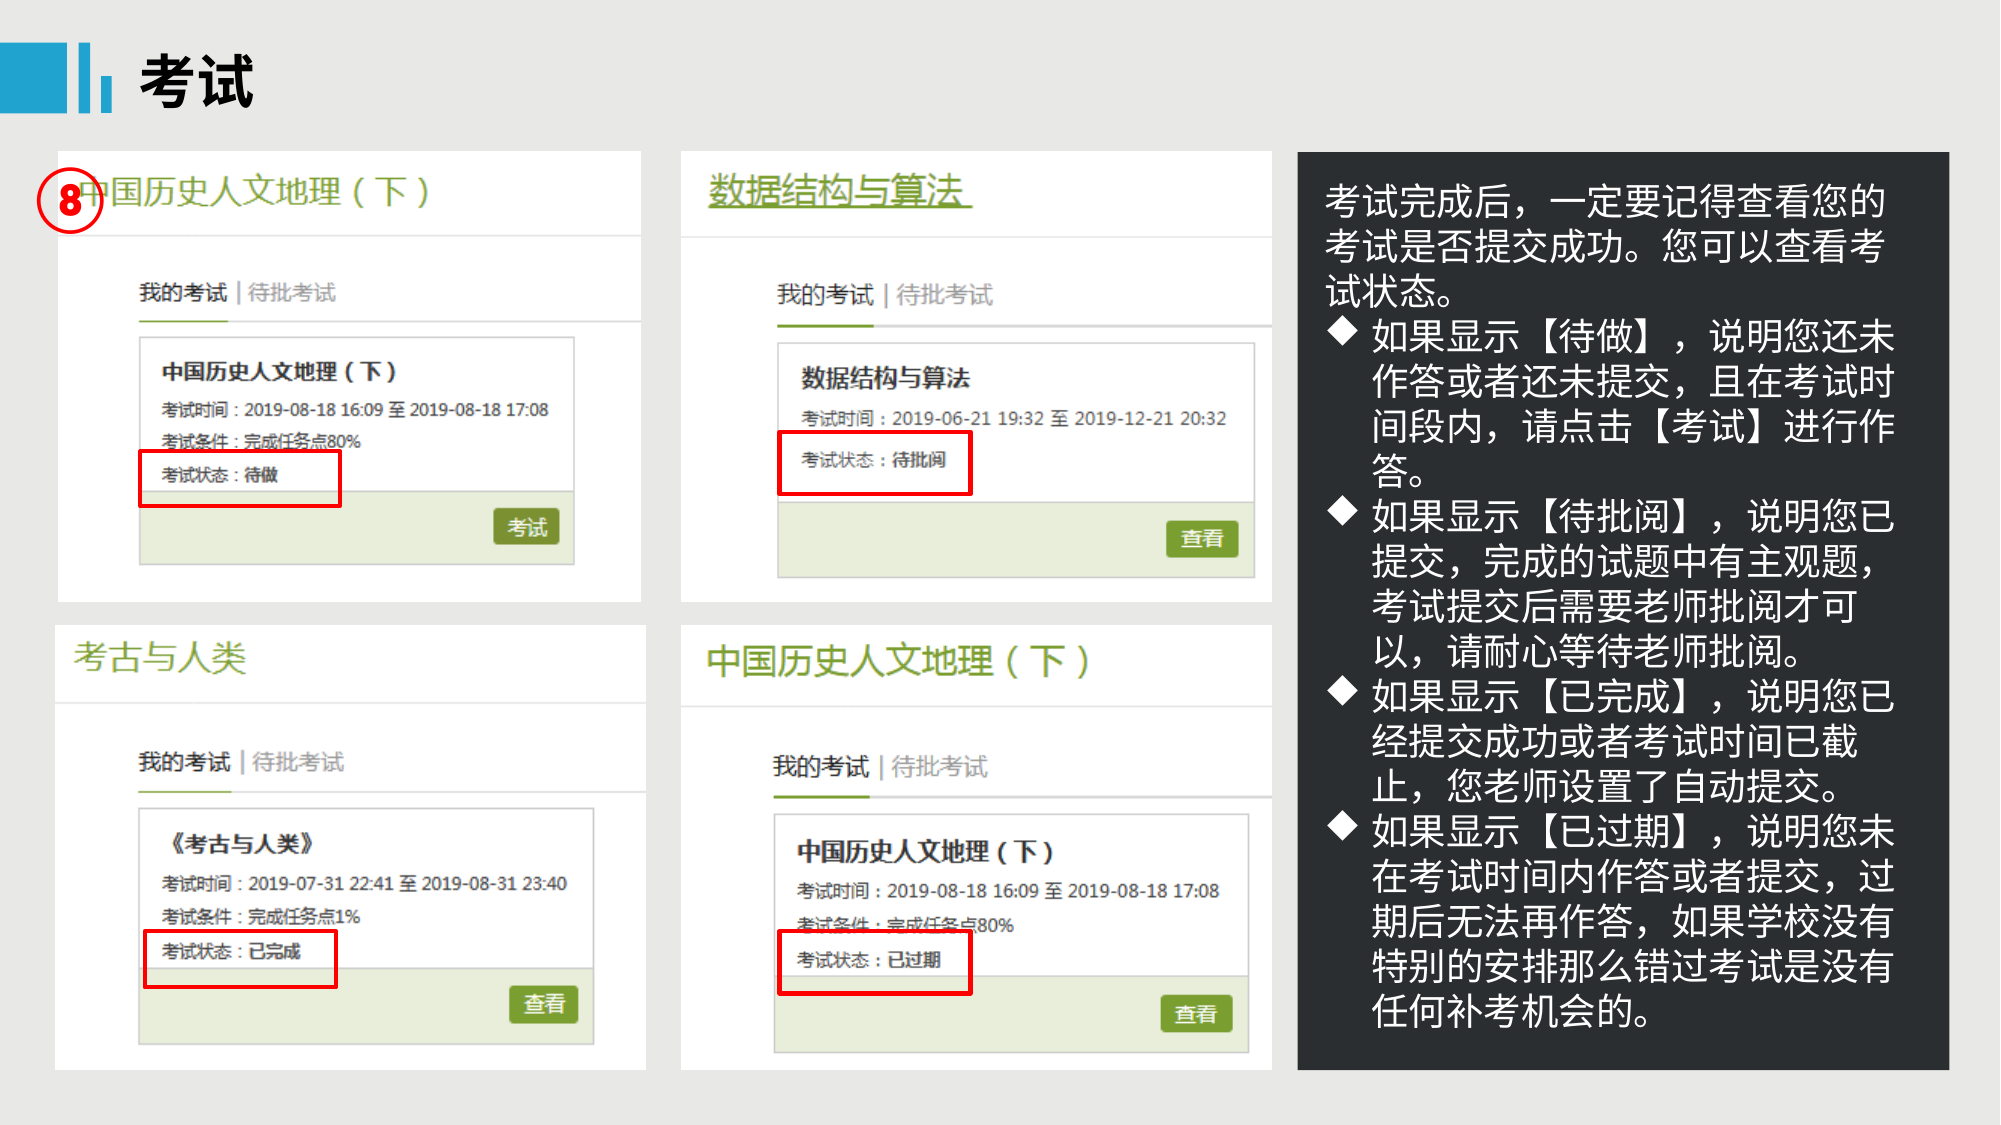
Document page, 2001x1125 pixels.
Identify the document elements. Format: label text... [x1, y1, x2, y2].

picture [681, 624, 1273, 1071]
picture [54, 624, 647, 1071]
text_box [0, 41, 69, 116]
text_box [1296, 150, 1952, 1072]
picture [681, 151, 1273, 602]
text_box 考试完成后，一定要记得查看您的考试是否提交成功。您可以查看考试状态。 如果显示【待做】，说明您还未作答或者还未提交，且在考试时间段内，请点击【考试】进行作答。 如果显示【待批阅】，说明您已提交，完成的试题中有主观题，考试提交后需要老师批阅才可以，请耐心等待老师批阅。 如果显示【已完成】，说明您已经提交成功或者考试时间已截止，您老师设置了自动提交。 如果显示【已过期】，说明您未在考试时间内作答或者提交，过期后无法再作答，如果学校没有特别的安排那么错过考试是没有任何补考机会的。 [1309, 170, 1916, 1041]
text_box [77, 41, 92, 116]
picture [57, 151, 641, 602]
text_box ⑧ [11, 147, 106, 243]
text_box [99, 74, 114, 115]
text_box 考试 [123, 38, 708, 123]
